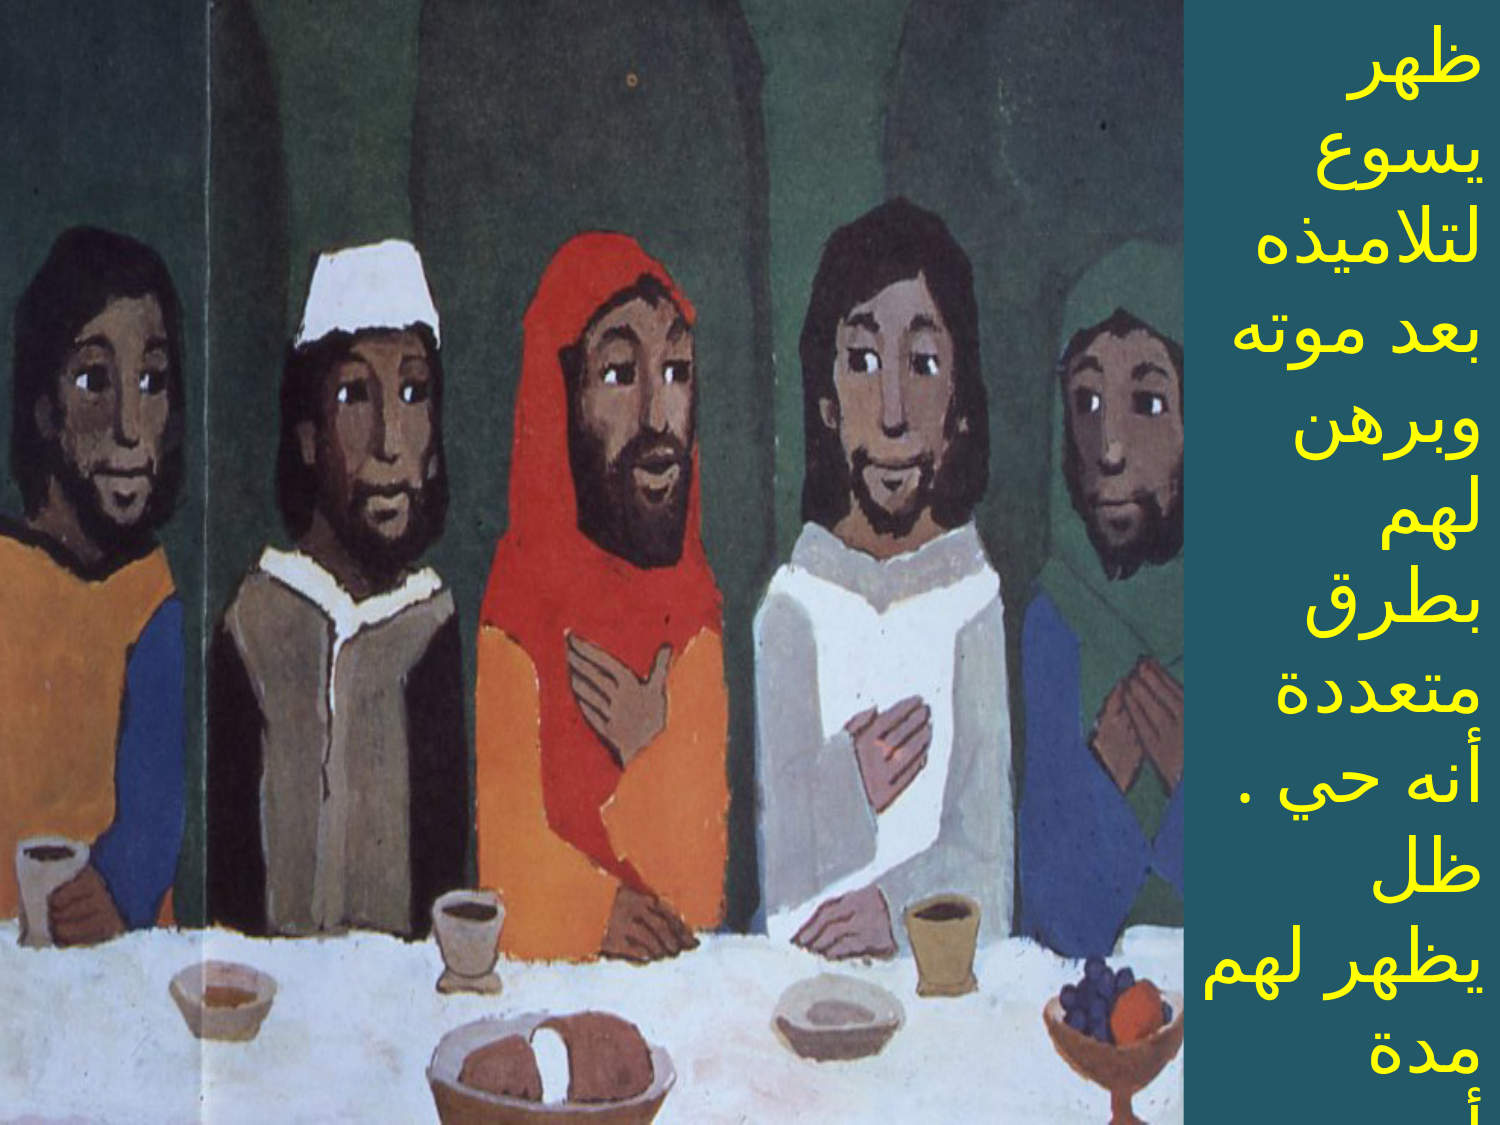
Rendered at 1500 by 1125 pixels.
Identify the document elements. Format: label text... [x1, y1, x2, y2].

text_box ظهر يسوع لتلاميذه بعد موته وبرهن لهم بطرق متعددة أنه حي . ظل يظهر لهم مدة أربعين يوما , ويكلمهم عن ملكوت الله. [1185, 0, 1500, 1125]
picture [0, 0, 1184, 1125]
